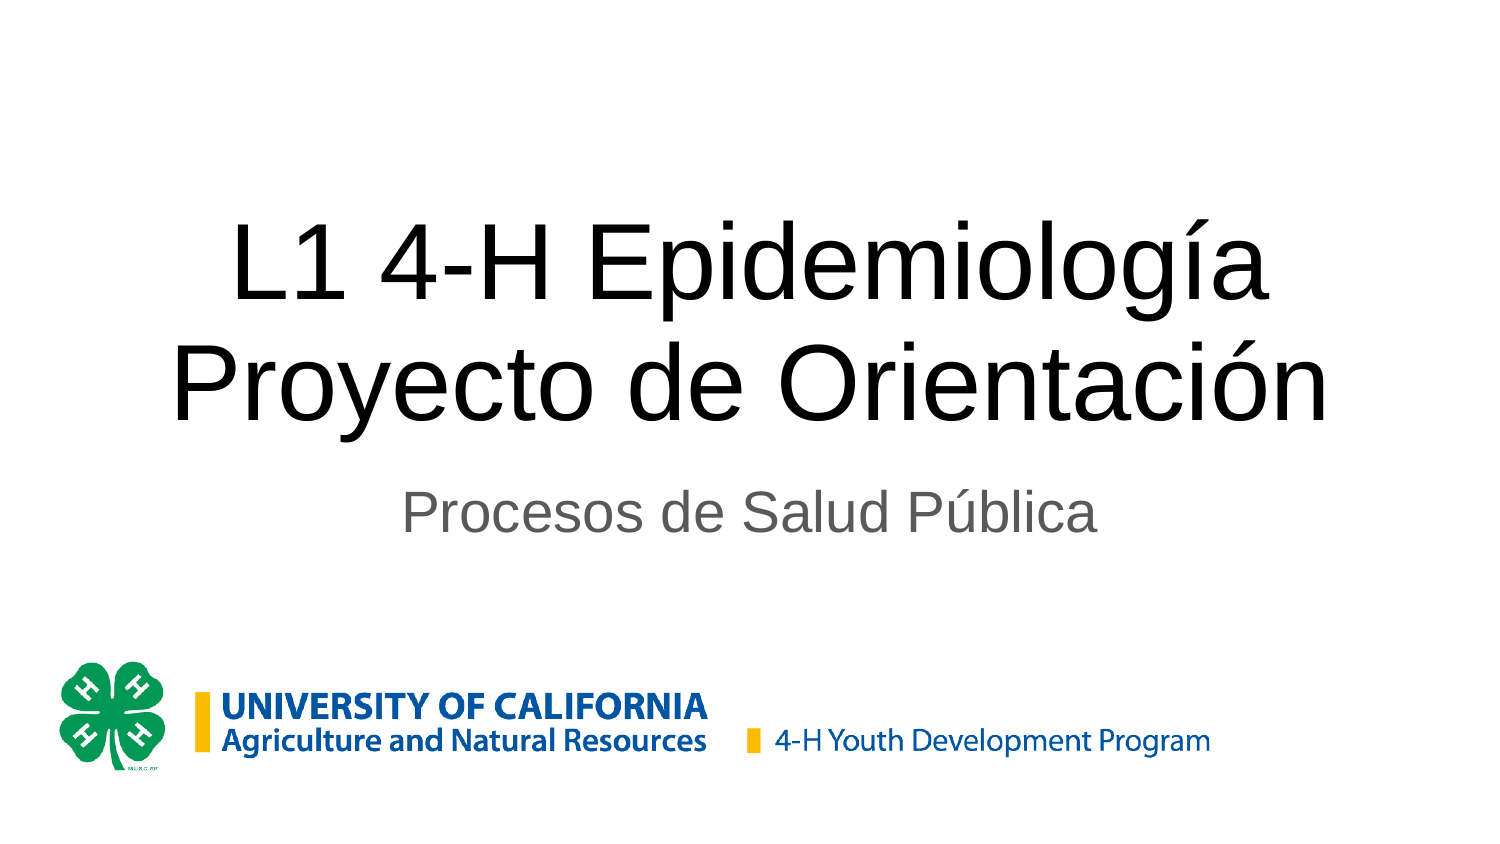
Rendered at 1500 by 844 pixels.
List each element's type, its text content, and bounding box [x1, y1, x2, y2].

subtitle Procesos de Salud Pública [51, 464, 1449, 595]
picture [22, 617, 1254, 818]
title L1 4-H Epidemiología Proyecto de Orientación [51, 122, 1449, 459]
